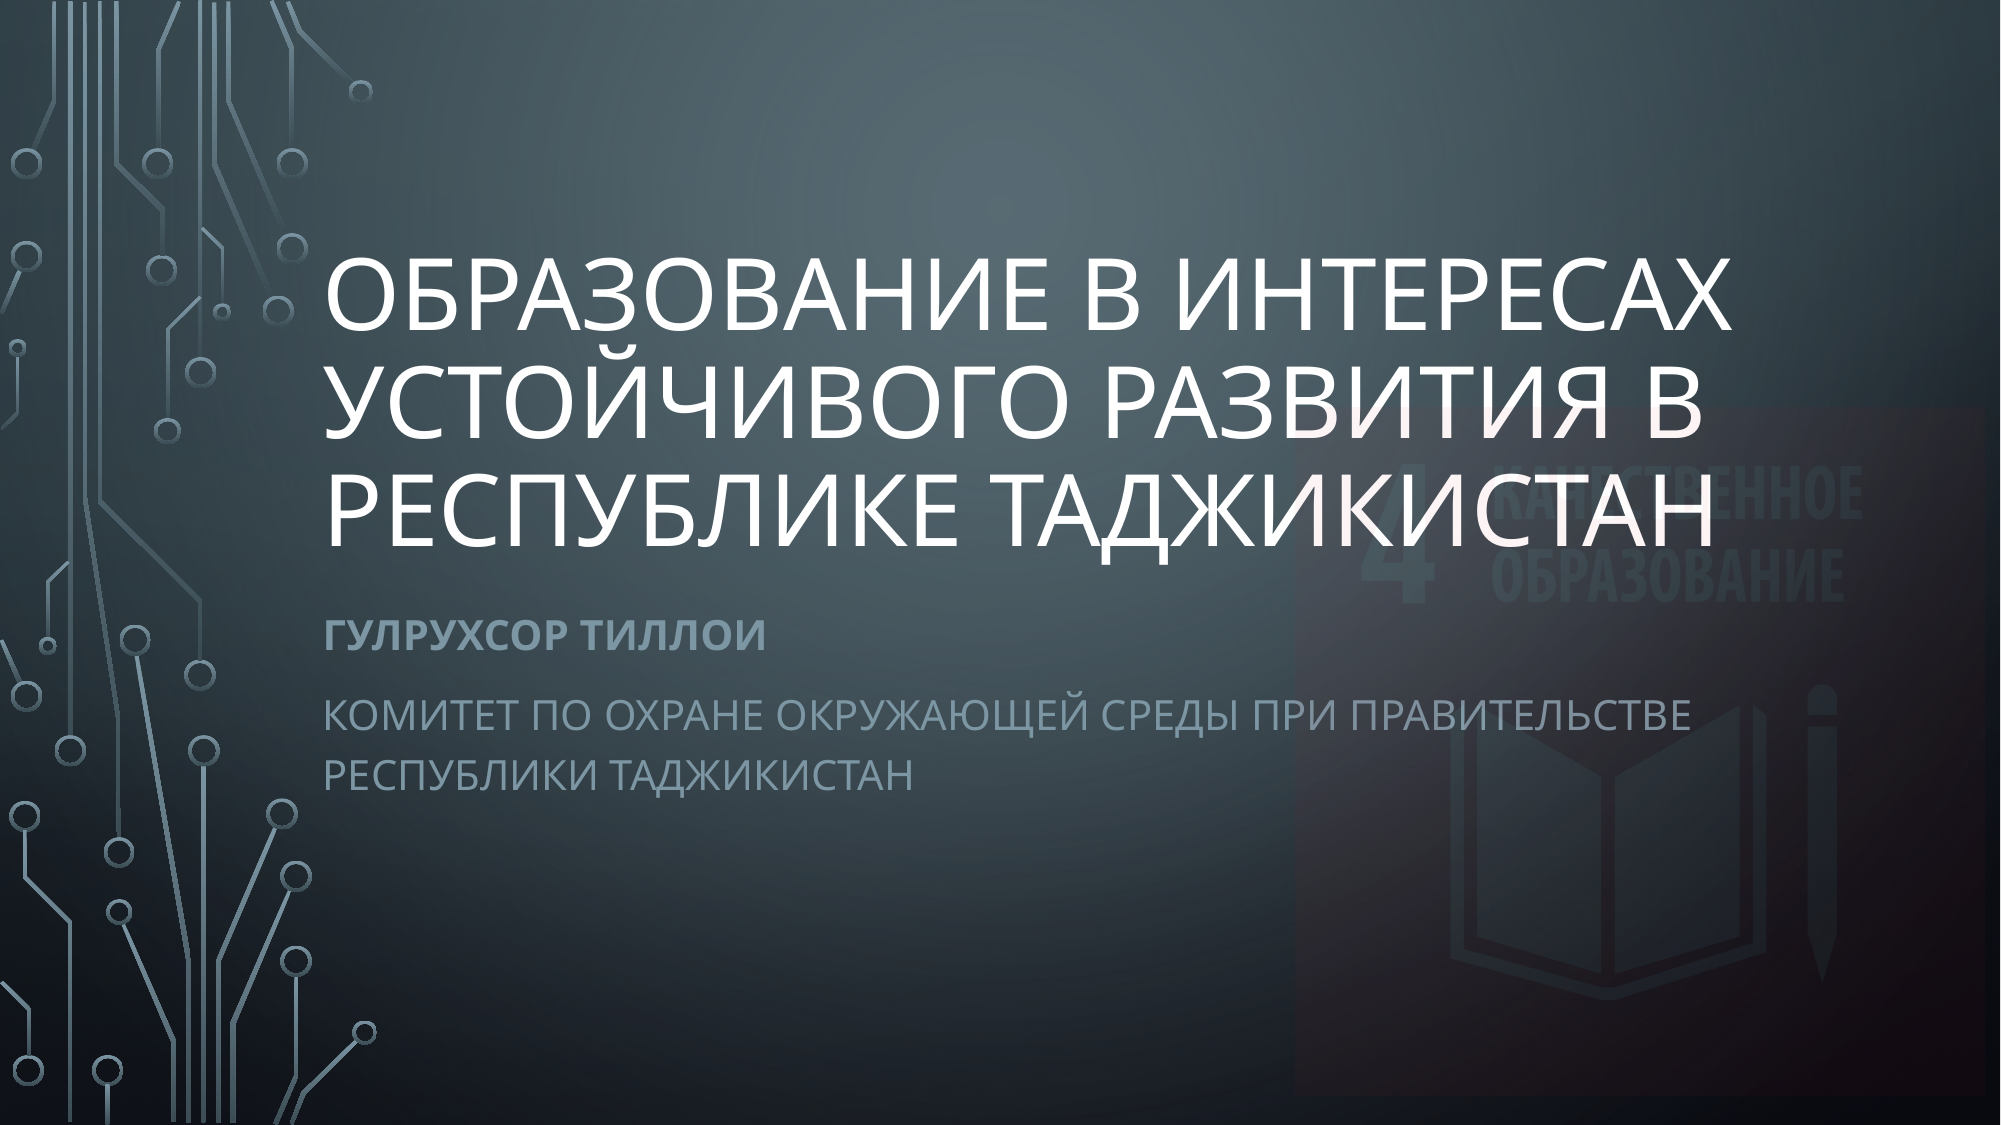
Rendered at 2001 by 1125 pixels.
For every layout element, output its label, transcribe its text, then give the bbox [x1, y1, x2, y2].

picture [1295, 406, 1985, 1096]
title Образование в интересах устойчивого развития в Республике Таджикистан [307, 184, 1750, 576]
subtitle Гулрухсор тиллои Комитет по охране окружающей среды при правительстве Республики Таджикистан [307, 590, 1295, 863]
